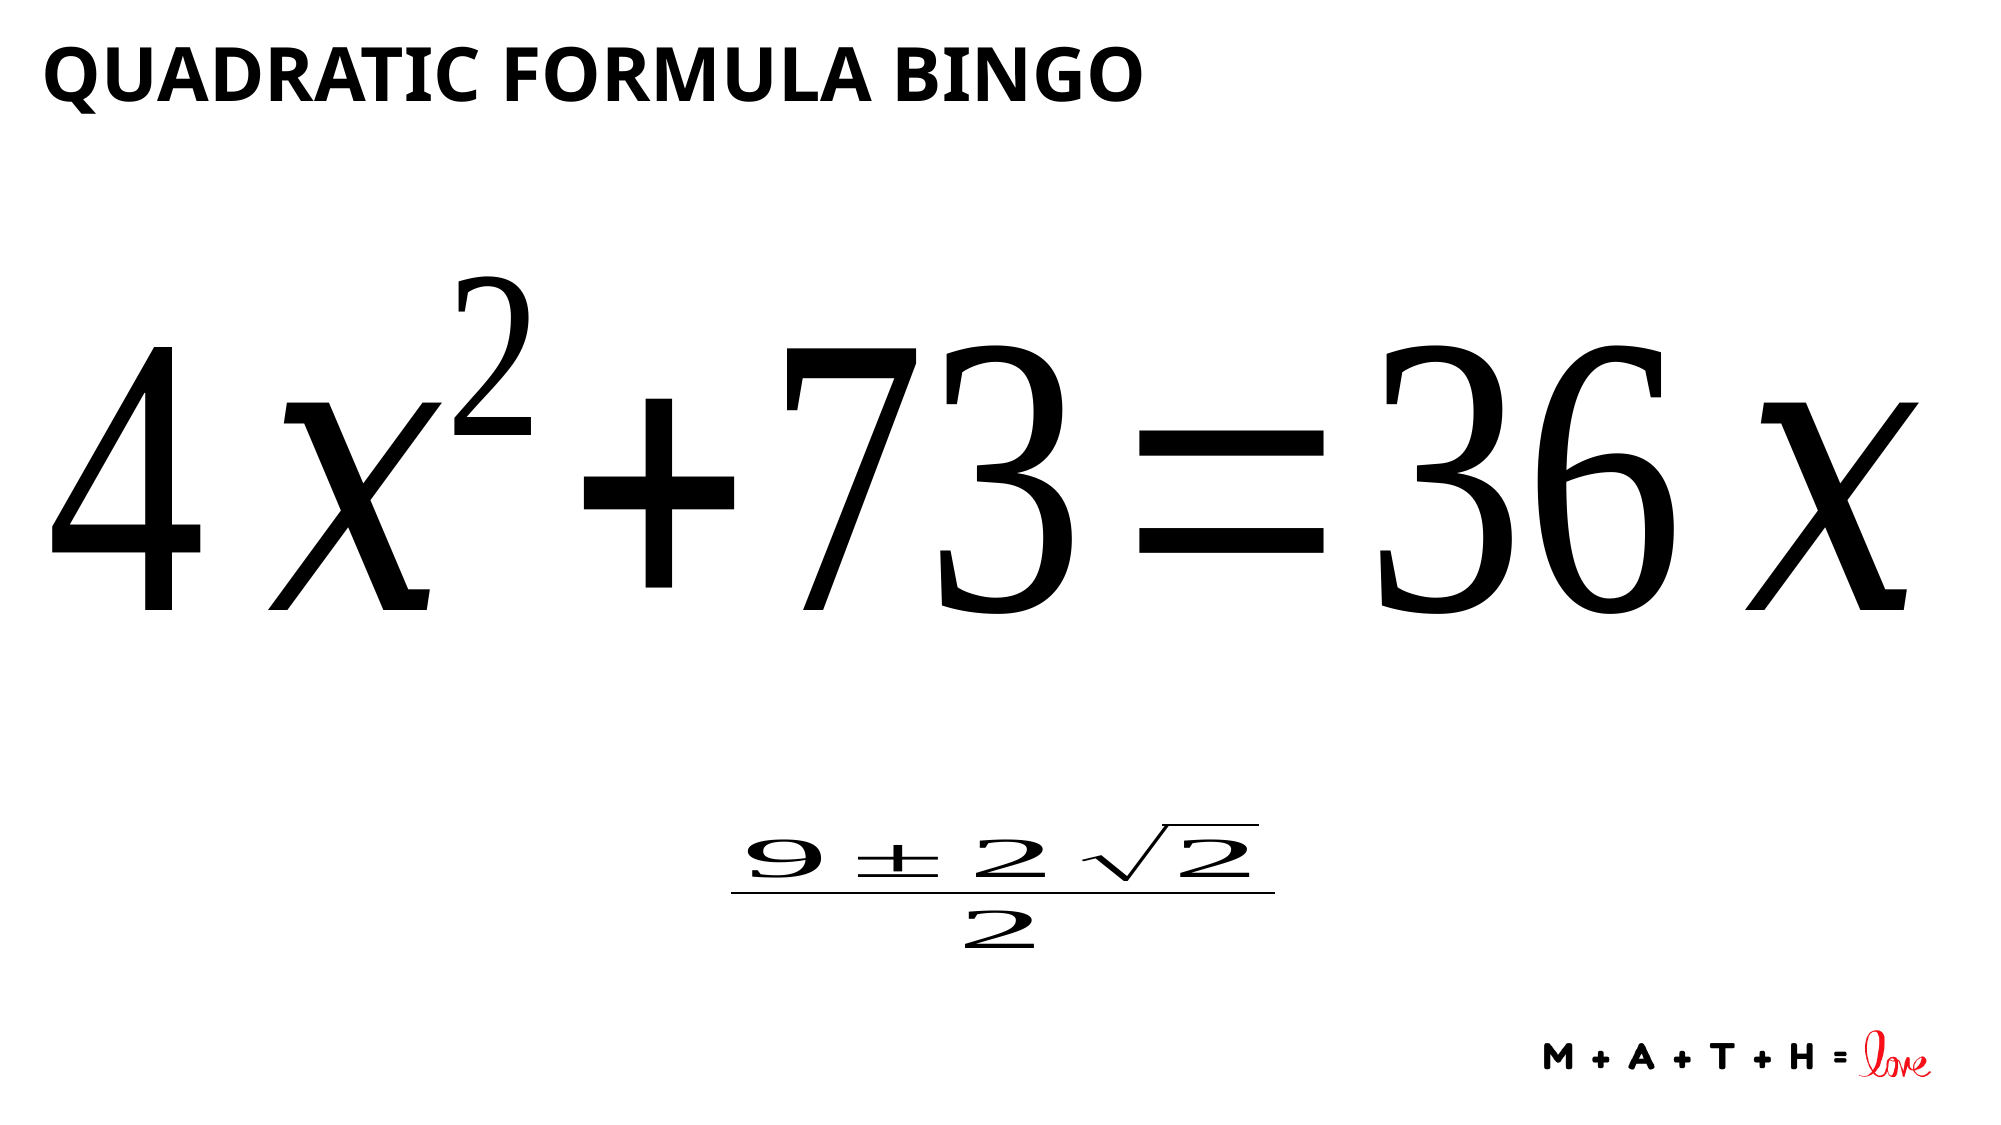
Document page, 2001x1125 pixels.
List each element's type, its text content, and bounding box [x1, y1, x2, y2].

text_box QUADRATIC FORMULA BINGO [27, 18, 1323, 124]
picture [1528, 1026, 1941, 1082]
